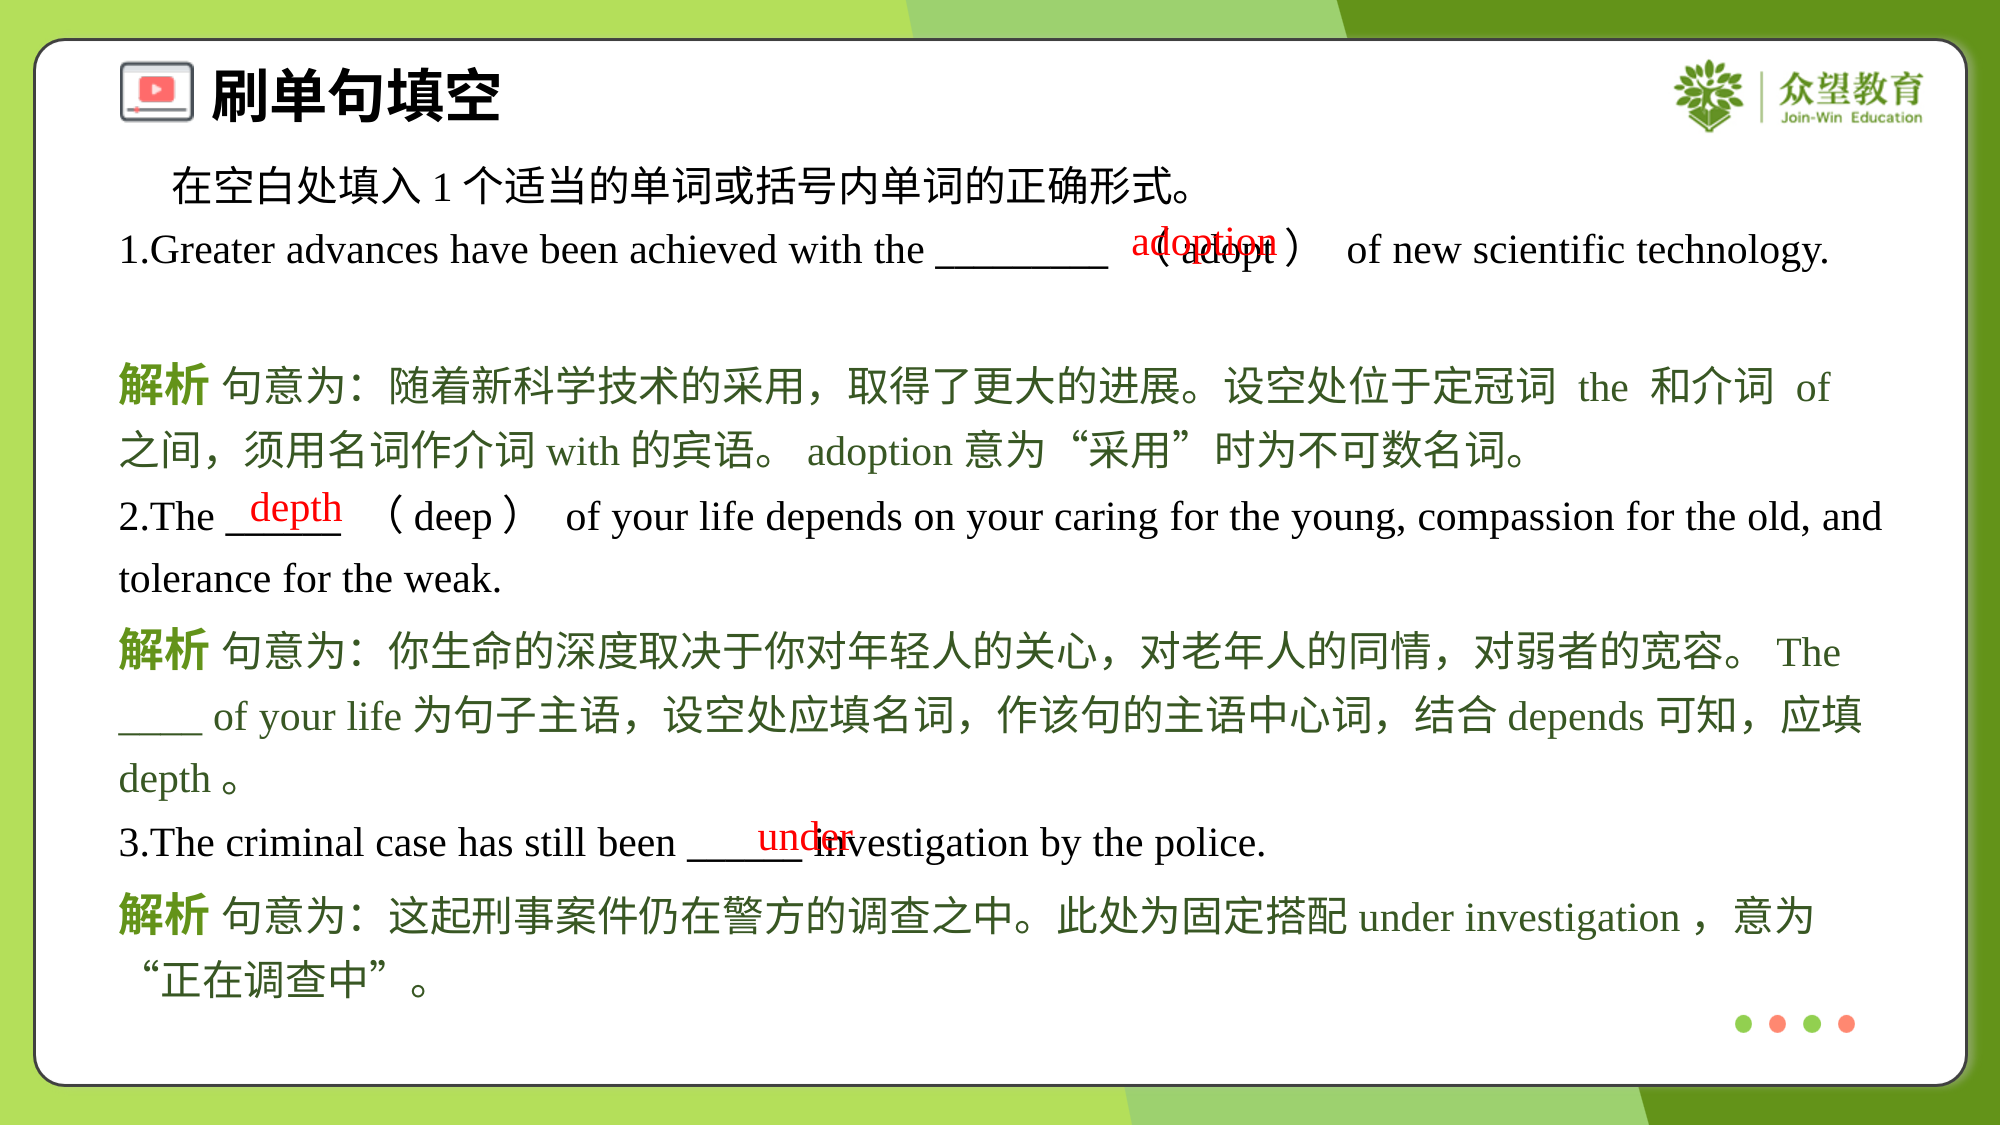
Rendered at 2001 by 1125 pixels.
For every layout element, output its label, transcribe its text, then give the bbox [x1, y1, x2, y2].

text_box under [753, 796, 858, 854]
text_box 解析 句意为：这起刑事案件仍在警方的调查之中。此处为固定搭配under investigation，意为“正在调查中”。 [118, 872, 1883, 999]
text_box 解析 句意为：你生命的深度取决于你对年轻人的关心，对老年人的同情，对弱者的宽容。The ____ of your life为句子主语，设空处应填名词，作该句的主语中心词，结合depends可知，应填depth。 [118, 607, 1883, 797]
text_box 在空白处填入1个适当的单词或括号内单词的正确形式。 1.Greater advances have been achieved with the _________ （adopt） of new scientific technology. [118, 146, 1883, 330]
text_box 2.The ______ （deep） of your life depends on your caring for the young, compassion for the old, and tolerance for the weak. [118, 475, 1883, 596]
text_box 3.The criminal case has still been ______ investigation by the police. [118, 802, 1883, 860]
text_box adoption [1127, 201, 1283, 259]
text_box depth [245, 467, 348, 525]
text_box 解析 句意为：随着新科学技术的采用，取得了更大的进展。设空处位于定冠词 the 和介词 of 之间，须用名词作介词with的宾语。adoption意为“采用”时为不可数名词。 [118, 342, 1883, 469]
picture [0, 0, 2000, 1125]
